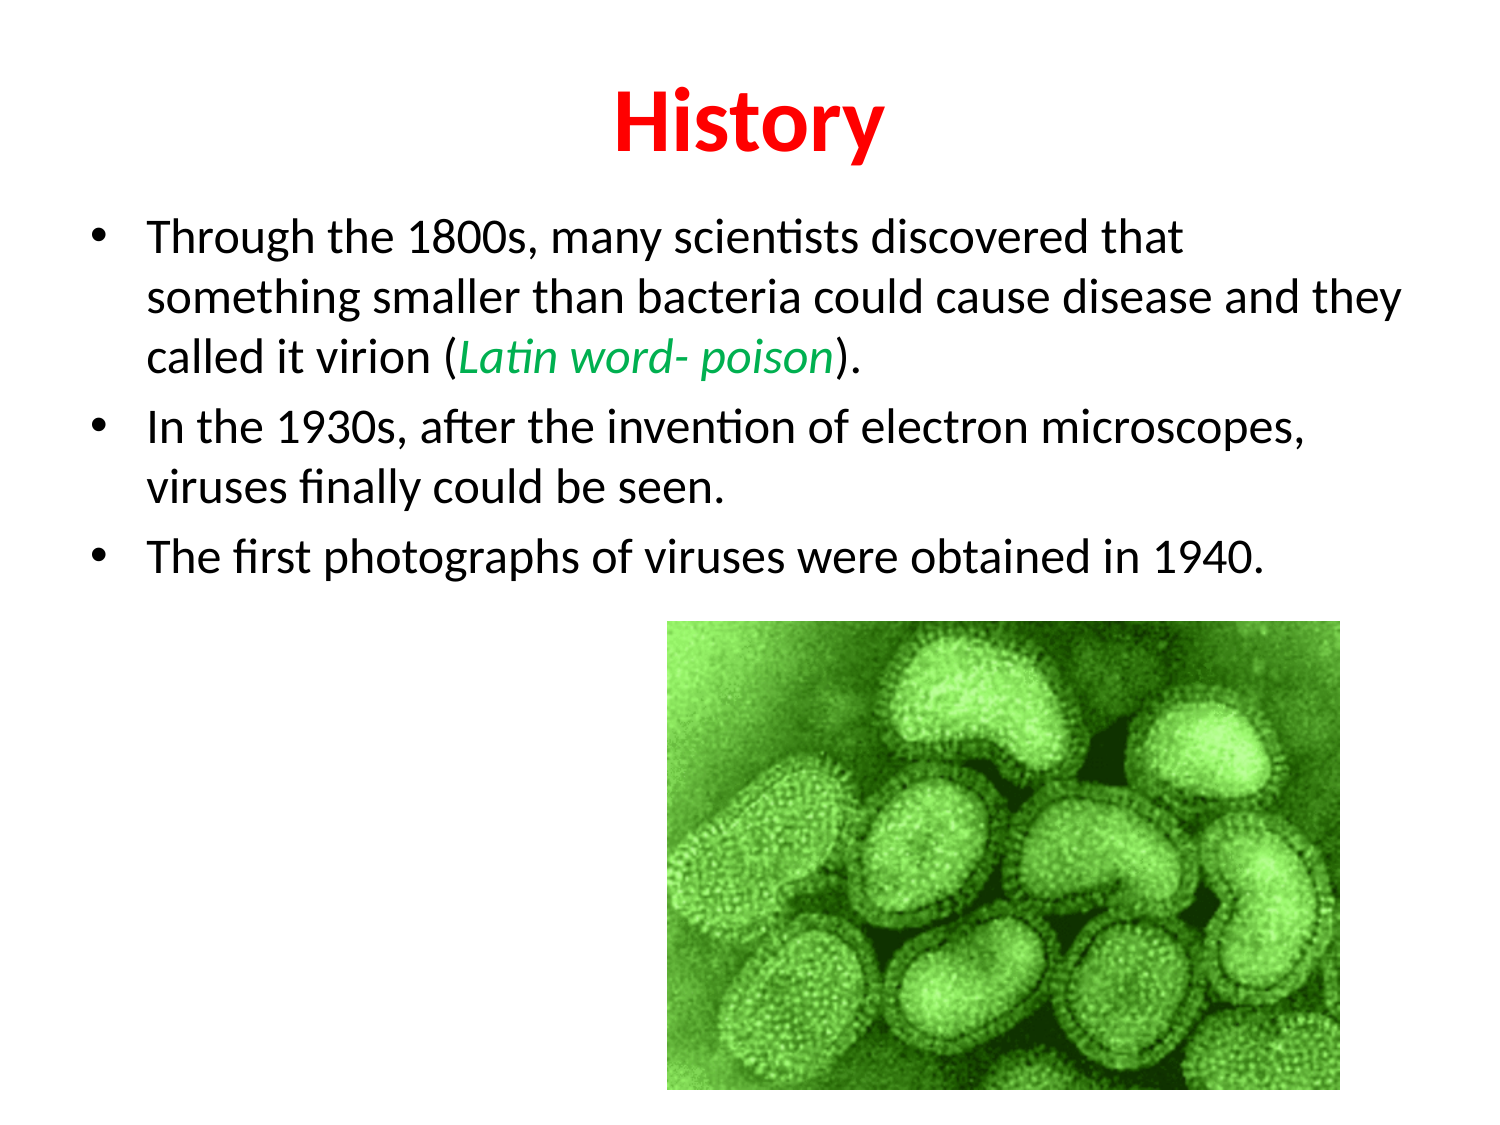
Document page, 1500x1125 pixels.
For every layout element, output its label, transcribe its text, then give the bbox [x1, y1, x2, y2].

picture [666, 621, 1340, 1090]
title History [75, 45, 1425, 185]
list Through the 1800s, many scientists discovered that something smaller than bacteria could cause disease and they called it virion (Latin word- poison). In the 1930s, after the invention of electron microscopes, viruses finally could be seen. The first photographs of viruses were obtained in 1940. [75, 196, 1425, 1005]
